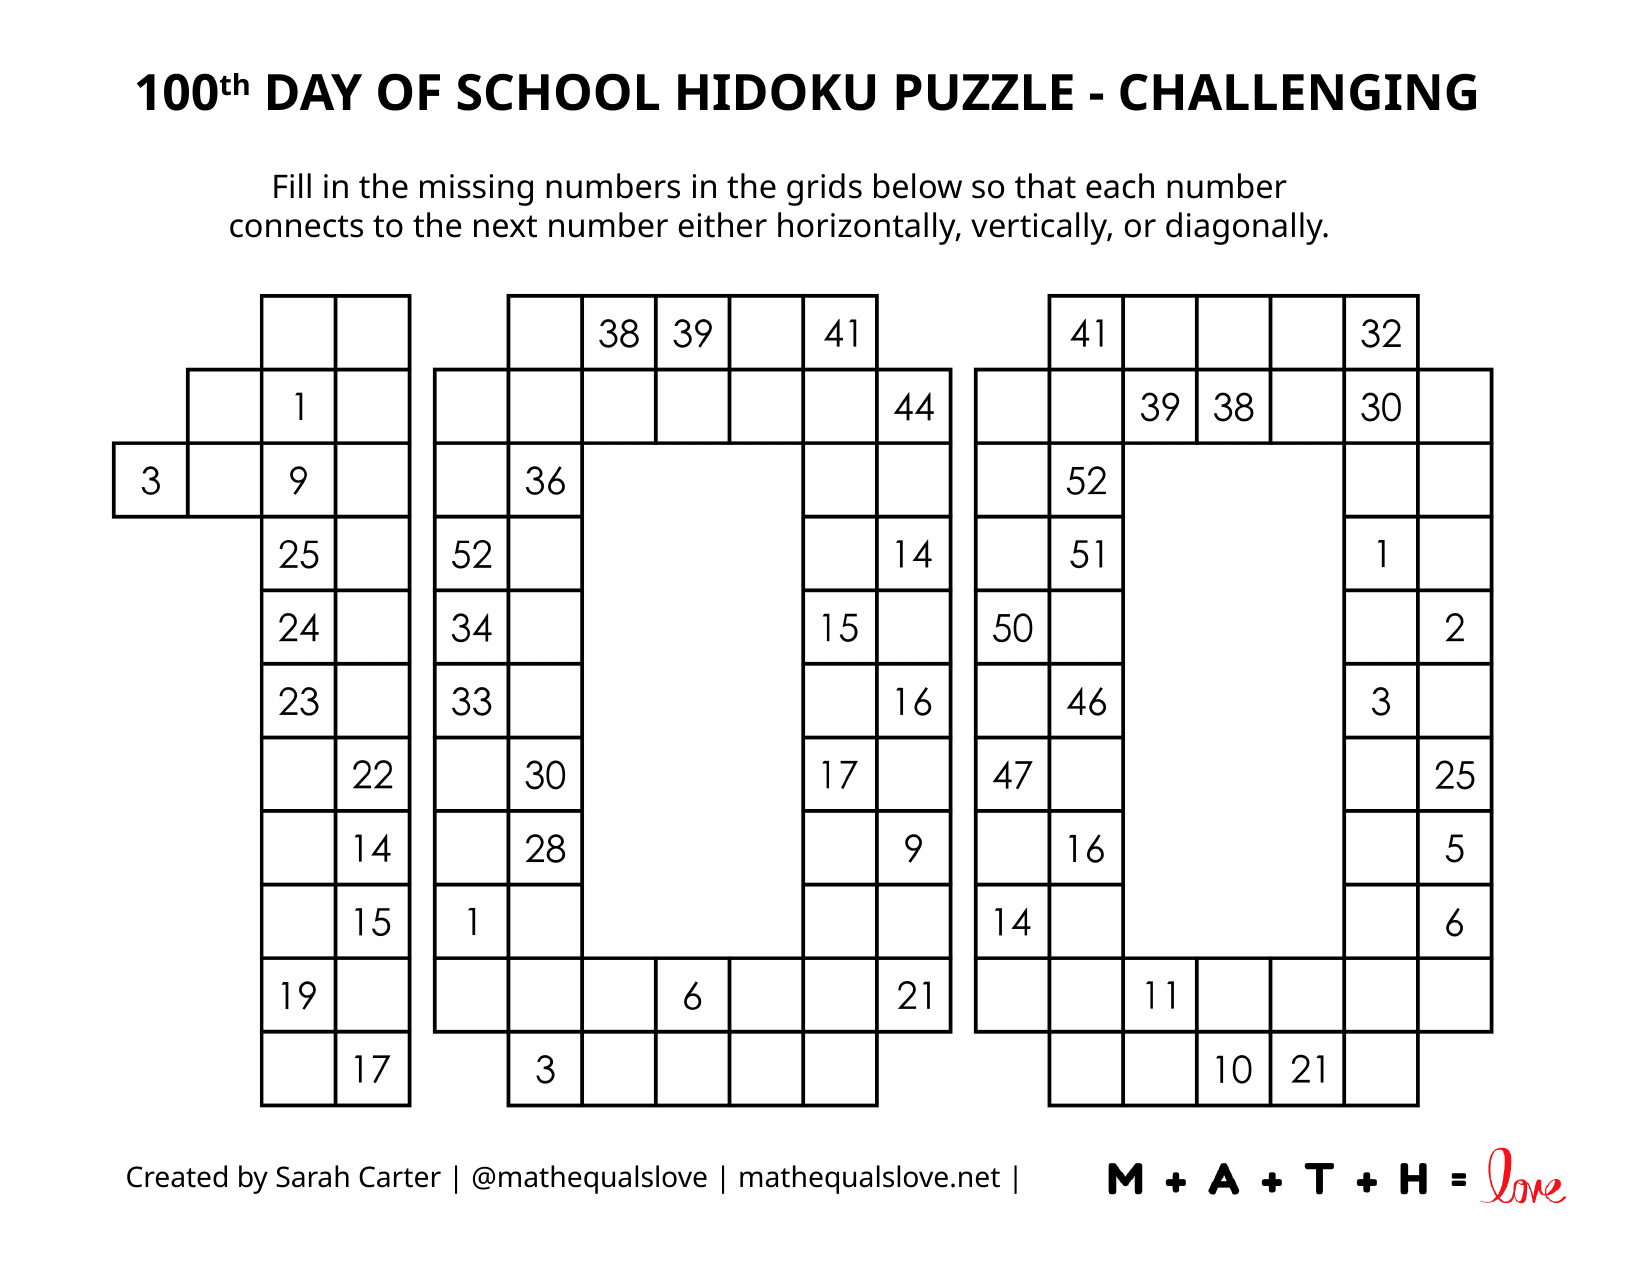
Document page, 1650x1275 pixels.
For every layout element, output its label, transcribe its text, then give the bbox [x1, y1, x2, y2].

picture [431, 292, 954, 1110]
text_box Created by Sarah Carter | @mathequalslove | mathequalslove.net | [110, 1151, 1091, 1201]
picture [1091, 1143, 1578, 1209]
picture [972, 292, 1496, 1110]
text_box Fill in the missing numbers in the grids below so that each number connects to the next number either horizontally, vertically, or diagonally. [0, 158, 1610, 252]
text_box 100th DAY OF SCHOOL HIDOKU PUZZLE - CHALLENGING [67, 52, 1548, 128]
picture [110, 292, 413, 1110]
